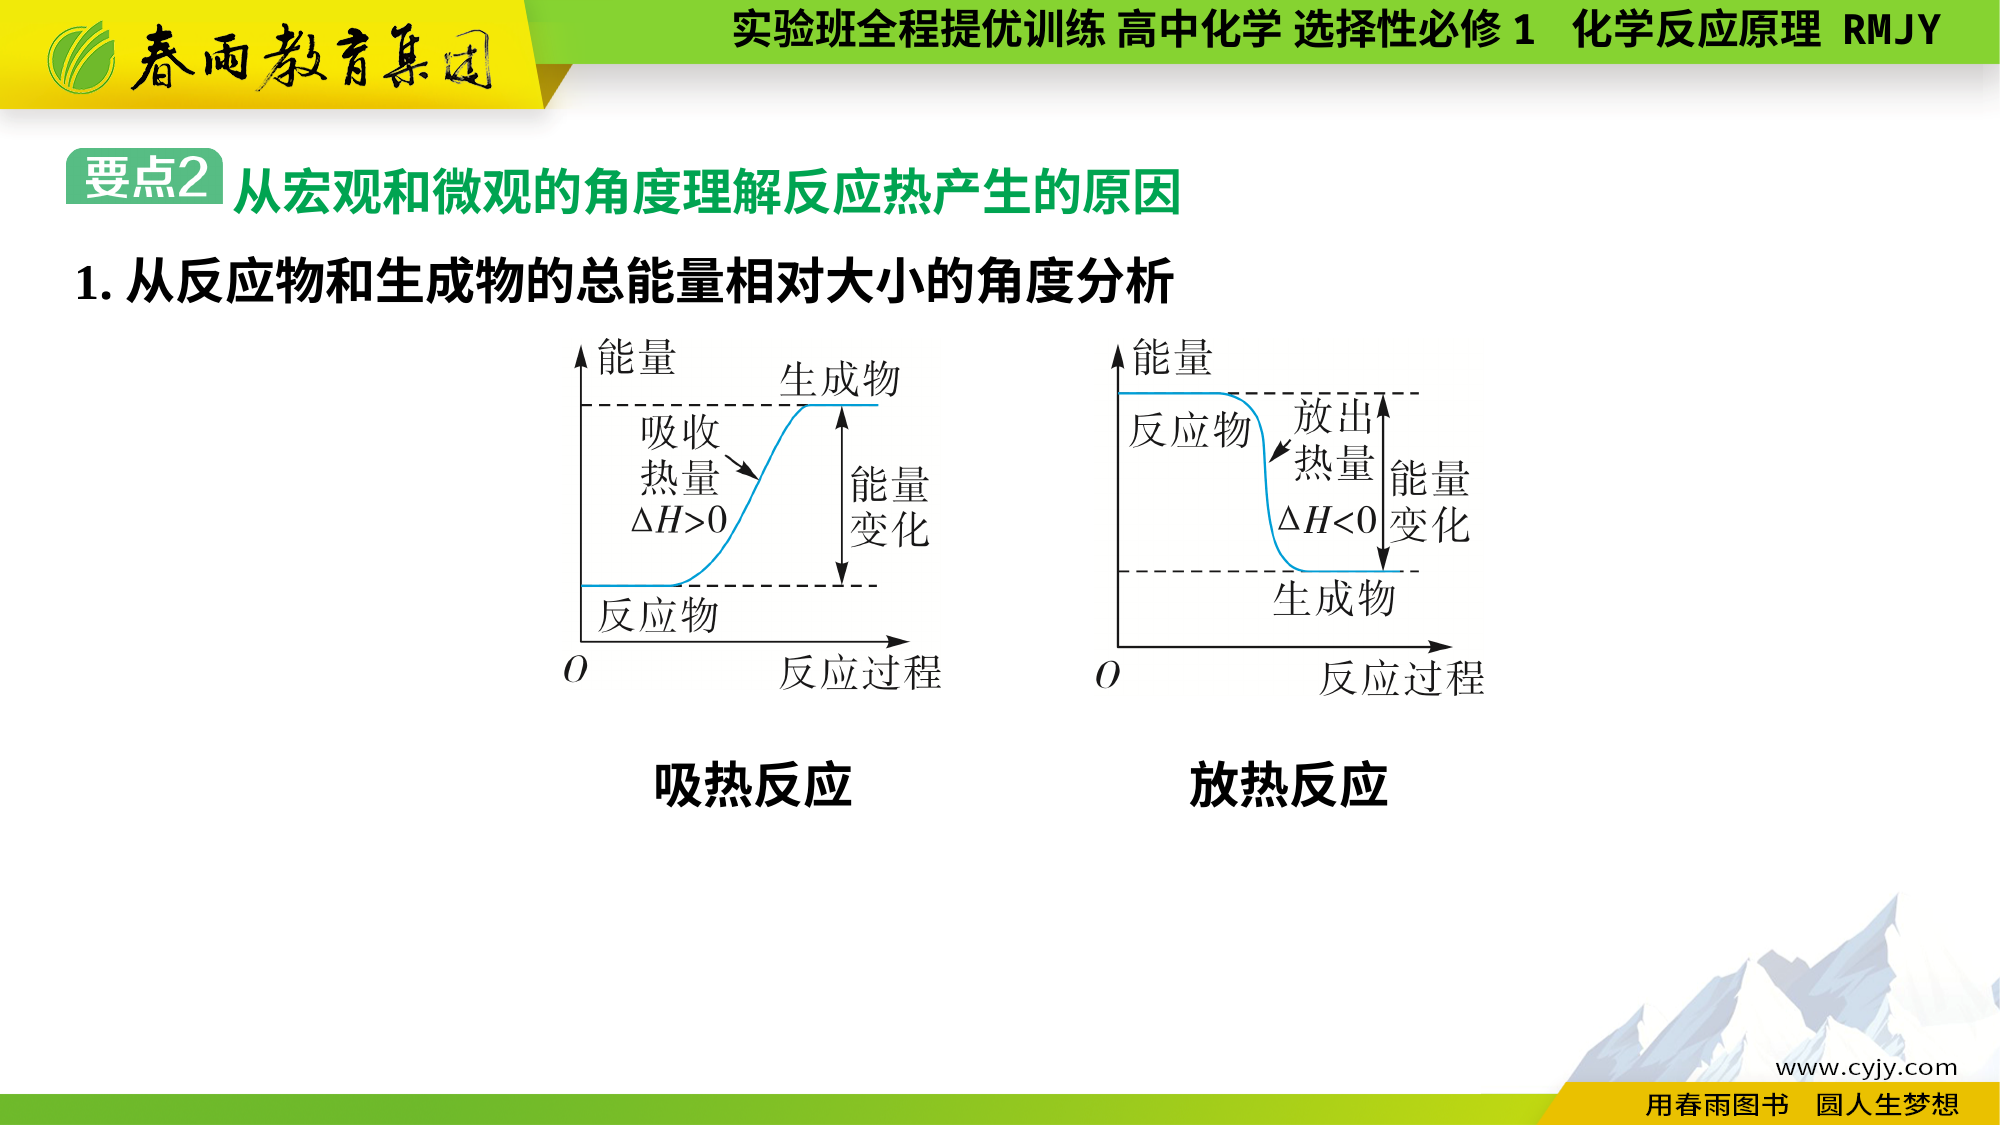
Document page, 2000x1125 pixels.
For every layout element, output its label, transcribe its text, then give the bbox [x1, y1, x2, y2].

text_box 吸热反应 [629, 715, 878, 821]
picture [0, 0, 2000, 1125]
text_box 放热反应 [1165, 715, 1414, 821]
list 从宏观和微观的角度理解反应热产生的原因 1.从反应物和生成物的总能量相对大小的角度分析 [59, 122, 1944, 308]
